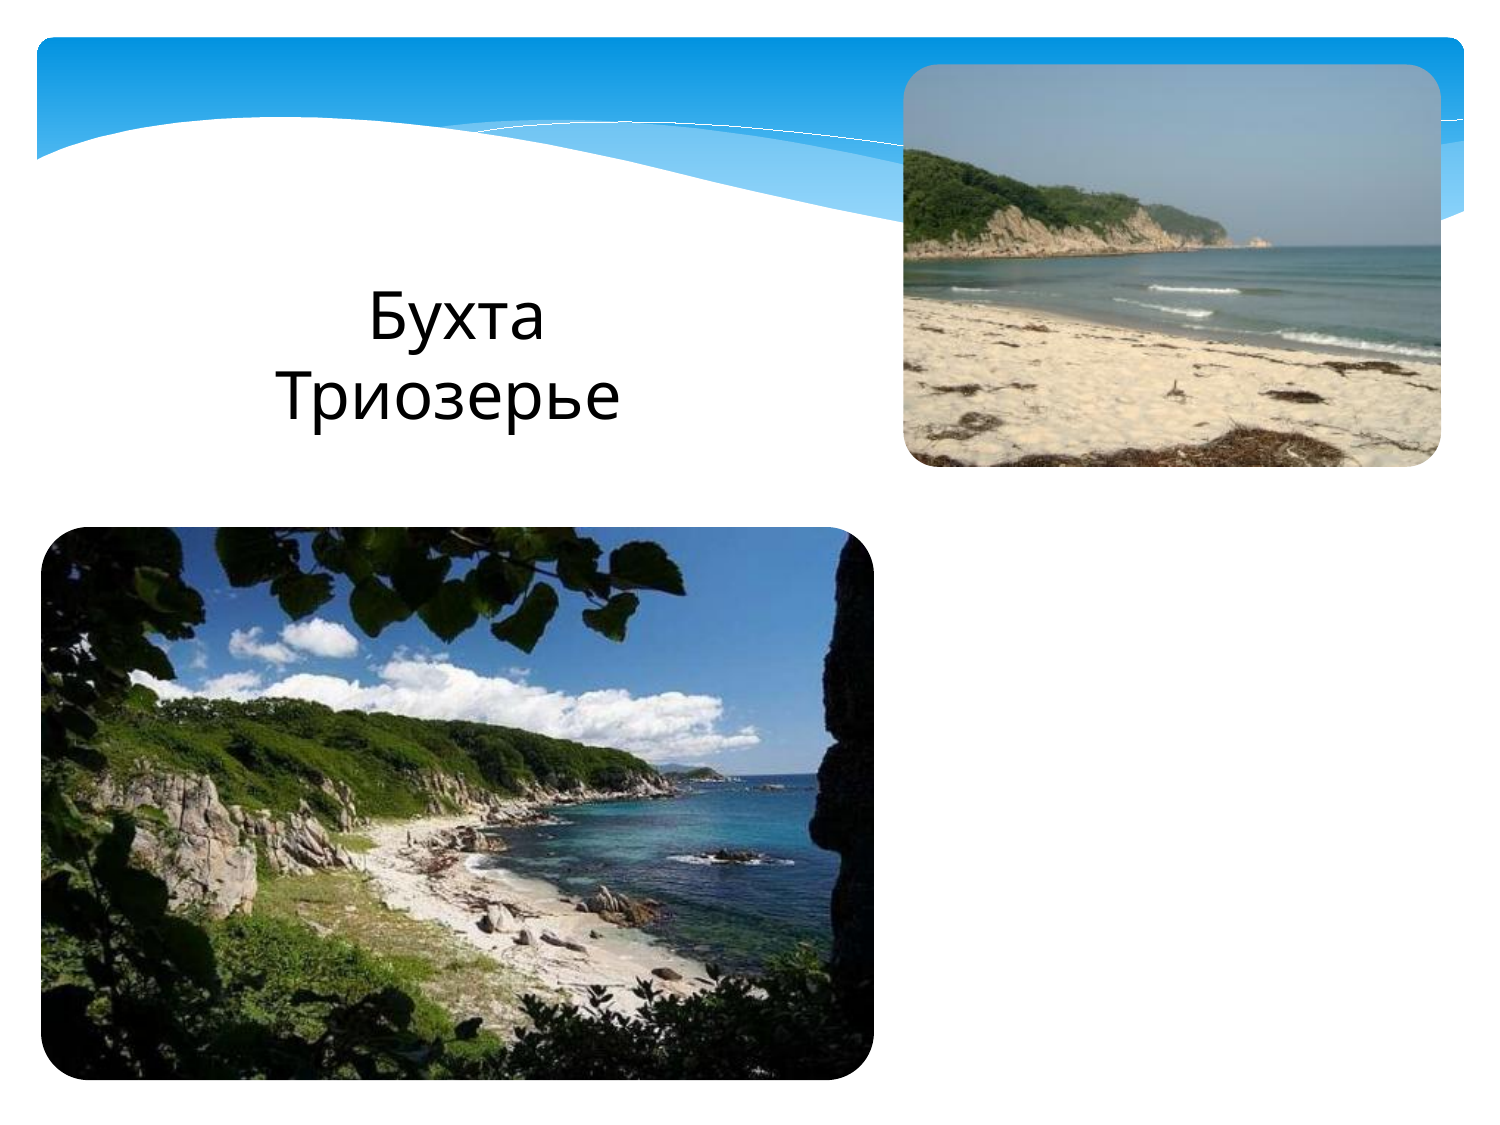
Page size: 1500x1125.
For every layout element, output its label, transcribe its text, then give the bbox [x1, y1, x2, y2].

text_box Бухта Триозерье [227, 265, 688, 441]
picture [40, 526, 875, 1081]
picture [903, 65, 1442, 468]
